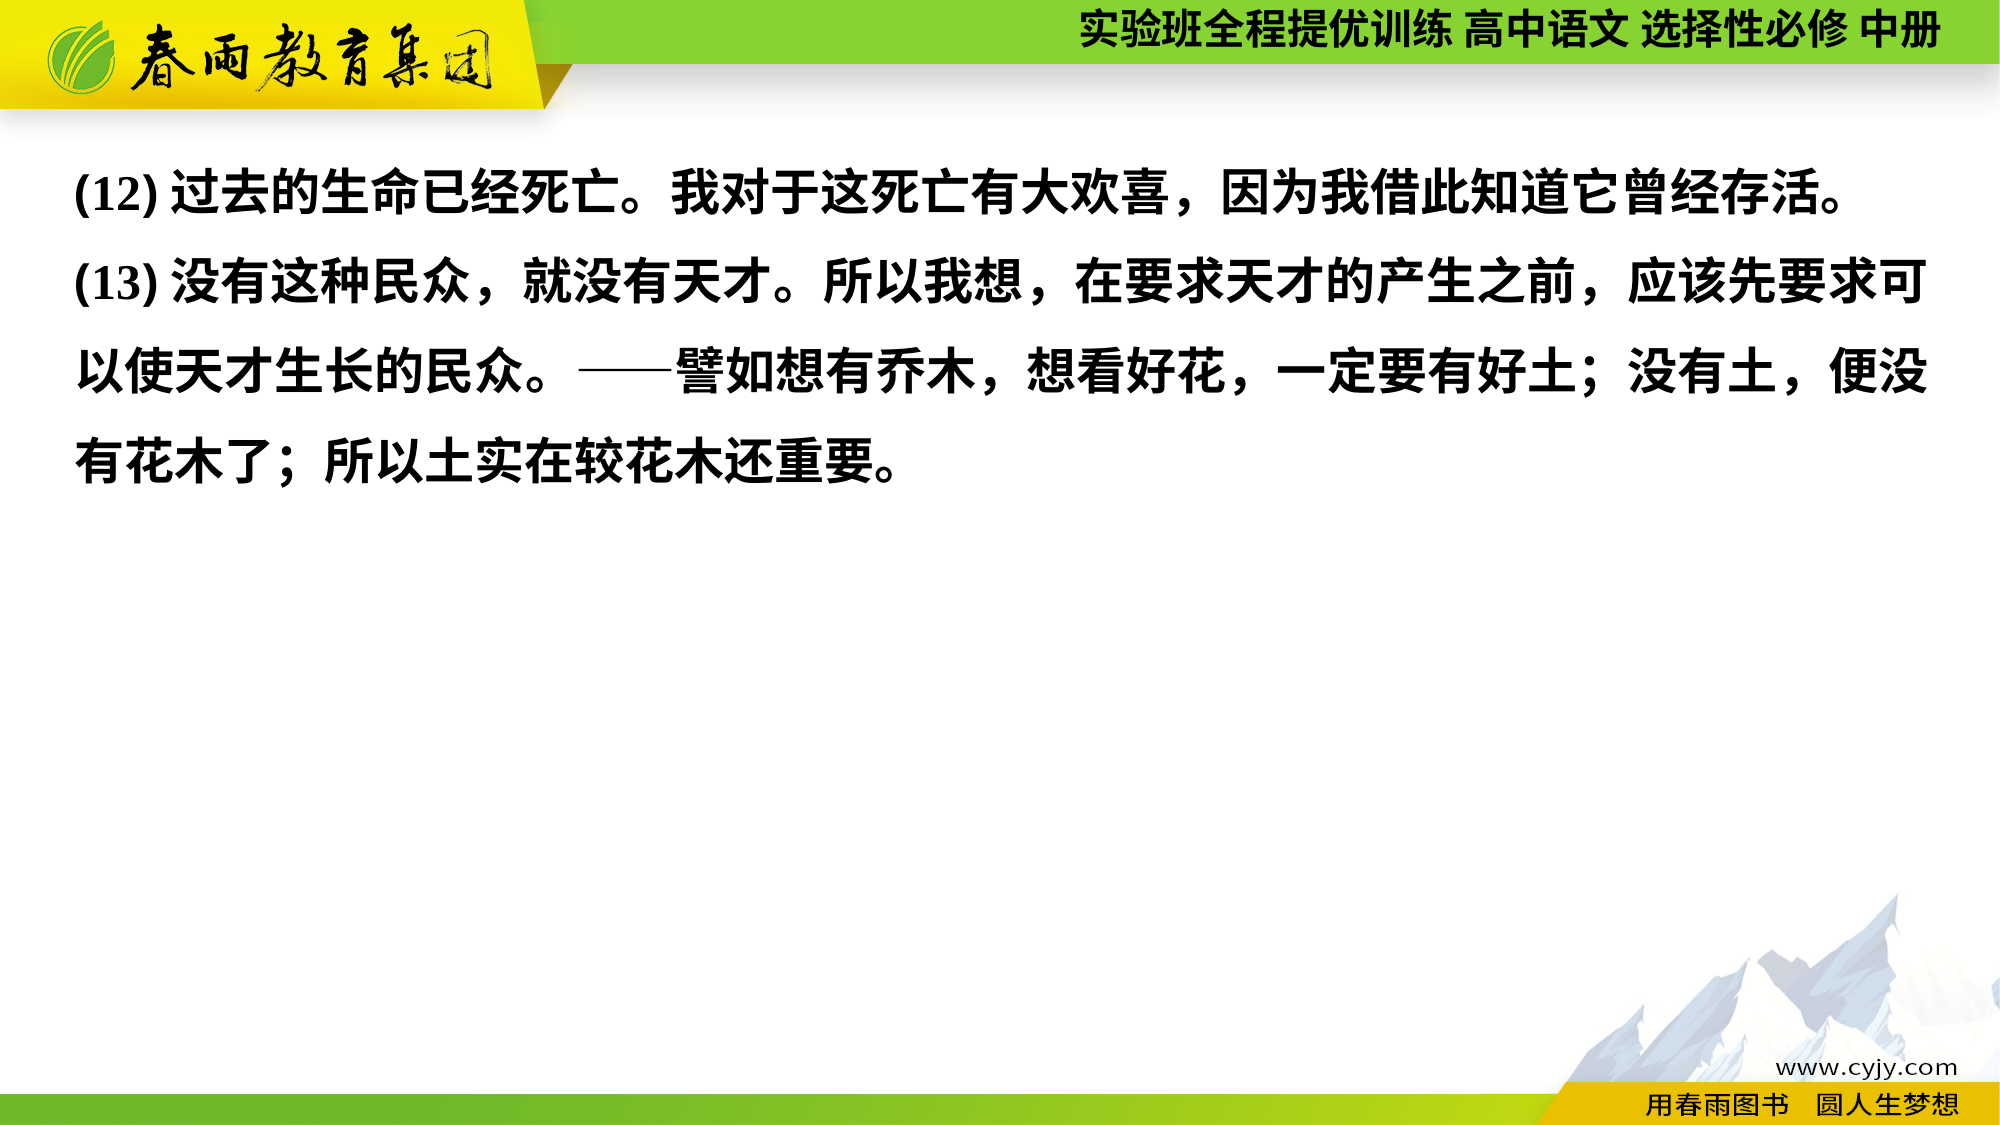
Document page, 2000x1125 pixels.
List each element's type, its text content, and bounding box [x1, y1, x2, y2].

list (12)过去的生命已经死亡。我对于这死亡有大欢喜，因为我借此知道它曾经存活。 (13)没有这种民众，就没有天才。所以我想，在要求天才的产生之前，应该先要求可以使天才生长的民众。——譬如想有乔木，想看好花，一定要有好土；没有土，便没有花木了；所以土实在较花木还重要。 [59, 122, 1944, 502]
picture [0, 0, 2000, 1125]
